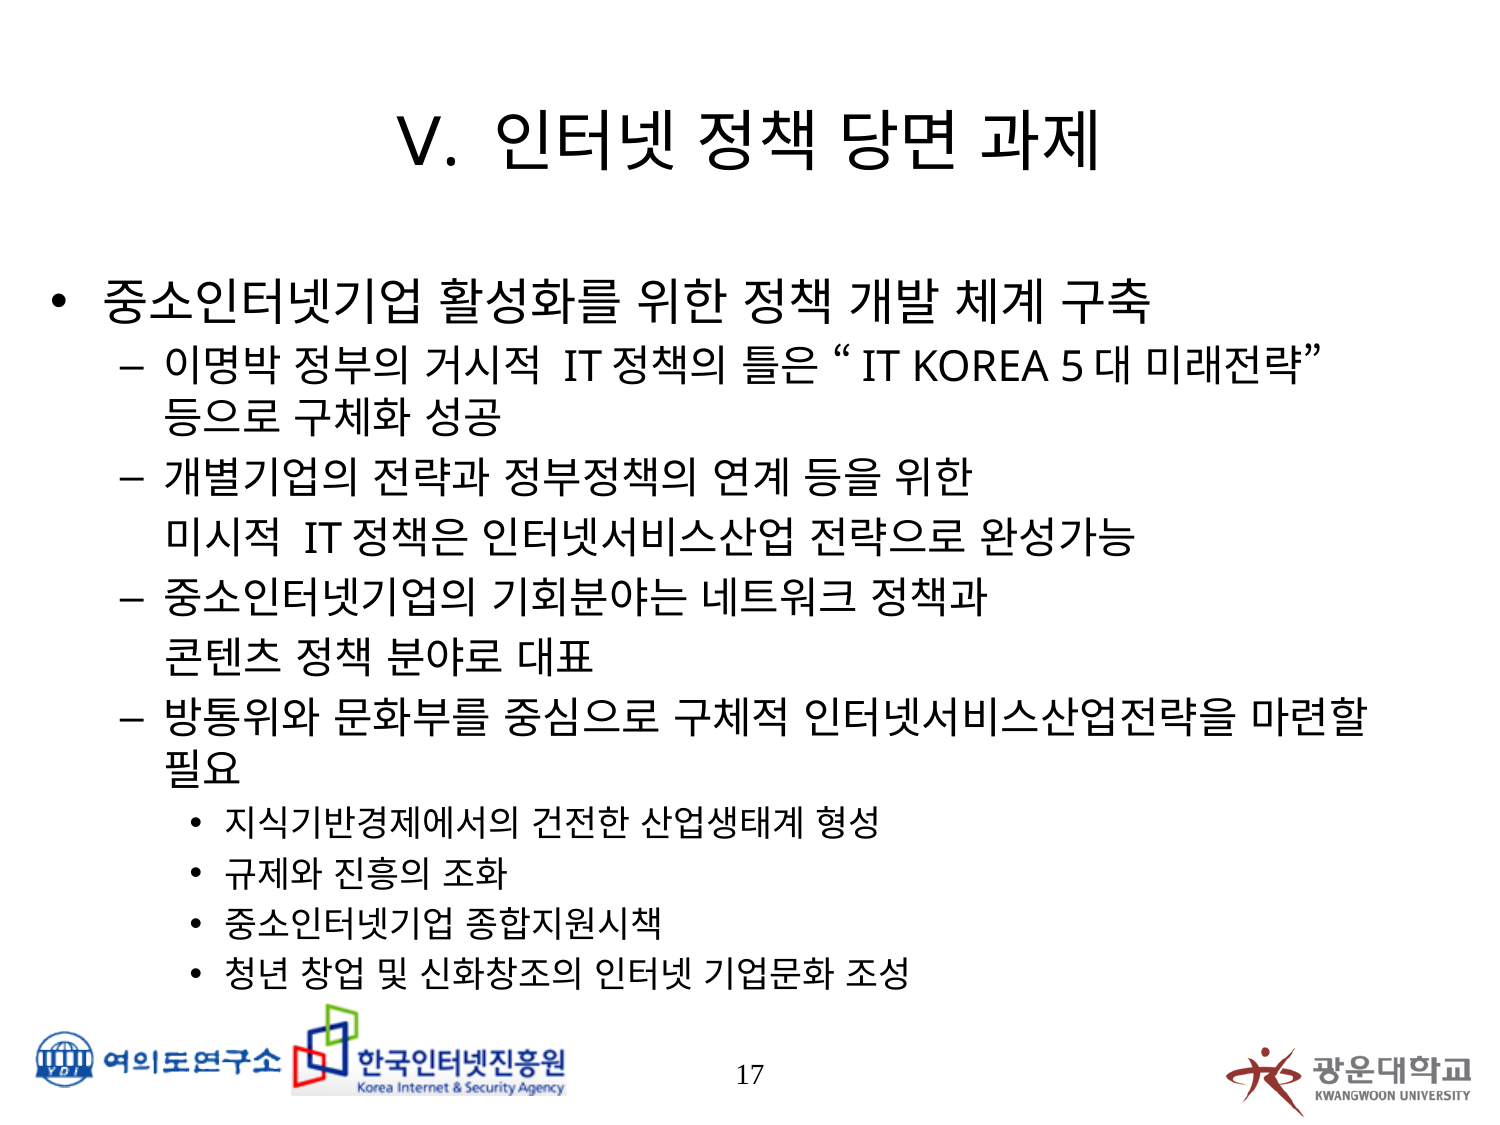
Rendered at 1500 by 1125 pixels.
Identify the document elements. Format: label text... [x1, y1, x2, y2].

picture [1218, 1042, 1485, 1125]
picture [34, 1031, 283, 1088]
picture [291, 1003, 567, 1096]
list 중소인터넷기업 활성화를 위한 정책 개발 체계 구축 이명박 정부의 거시적 IT정책의 틀은 “IT KOREA 5대 미래전략” 등으로 구체화 성공 개별기업의 전략과 정부정책의 연계 등을 위한 미시적 IT정책은 인터넷서비스산업 전략으로 완성가능 중소인터넷기업의 기회분야는 네트워크 정책과 콘텐츠 정책 분야로 대표 방통위와 문화부를 중심으로 구체적 인터넷서비스산업전략을 마련할 필요 지식기반경제에서의 건전한 산업생태계 형성 규제와 진흥의 조화 중소인터넷기업 종합지원시책 청년 창업 및 신화창조의 인터넷 기업문화 조성 [35, 262, 1465, 1005]
footer 17 [568, 1042, 988, 1103]
title Ⅴ. 인터넷 정책 당면 과제 [75, 45, 1425, 233]
